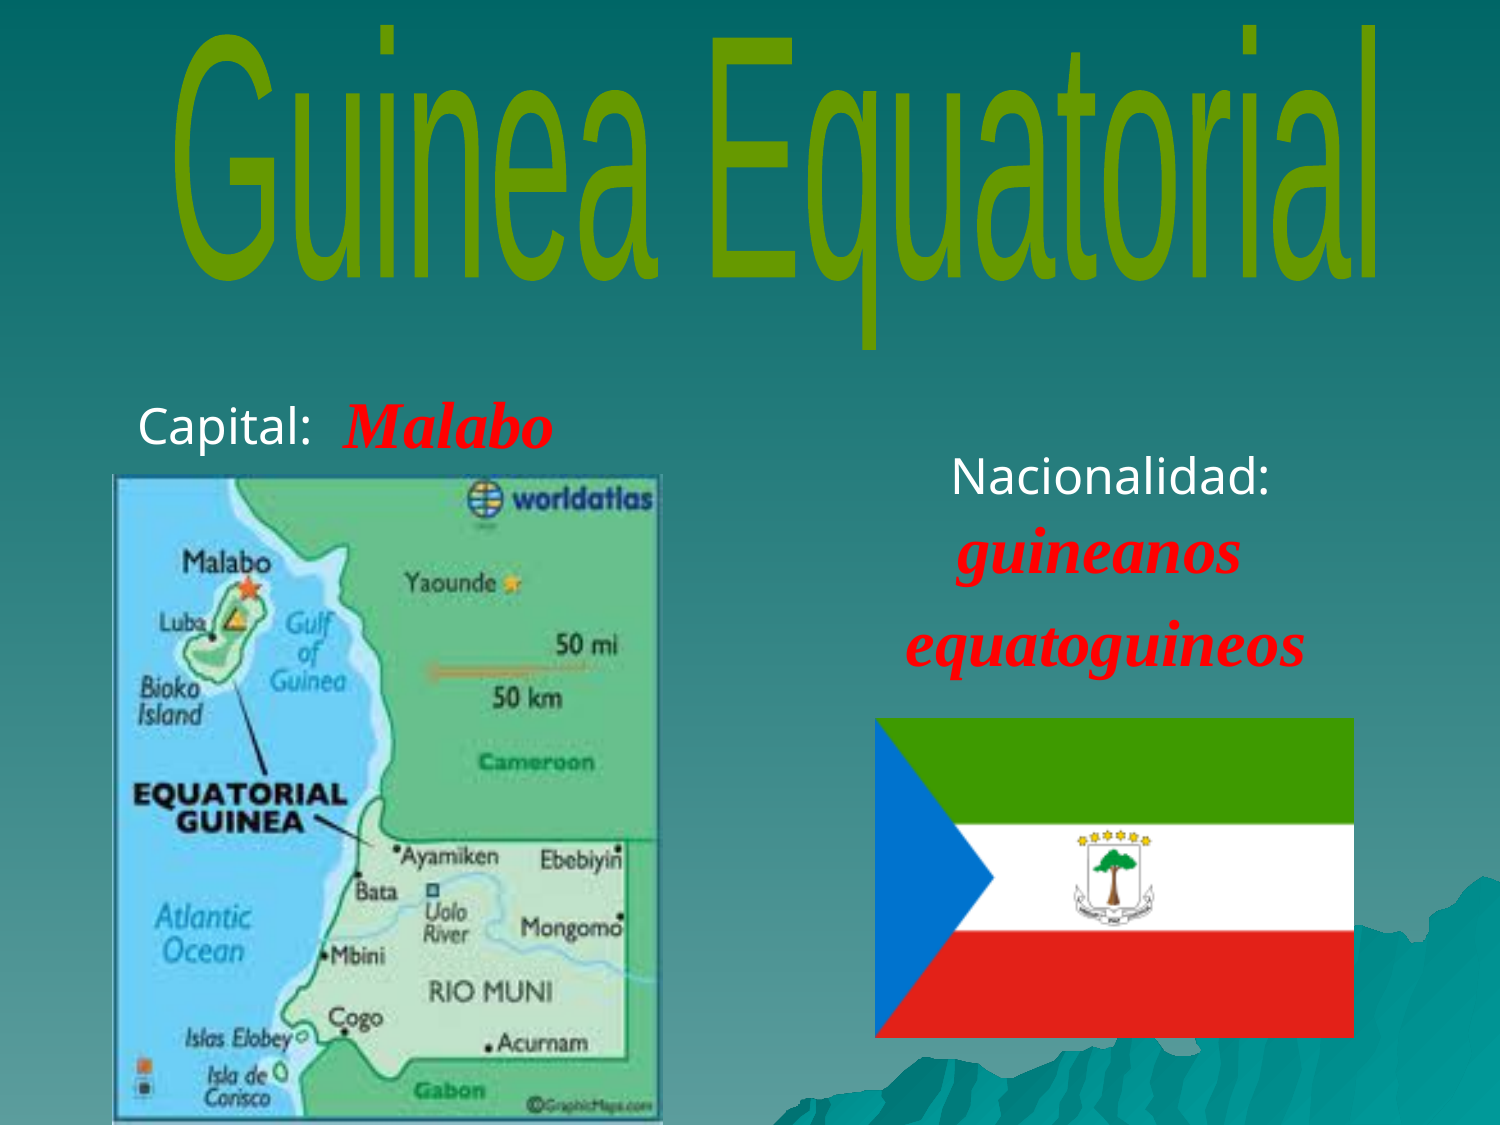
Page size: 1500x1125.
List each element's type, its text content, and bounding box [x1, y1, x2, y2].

text_box Malabo [299, 374, 600, 470]
picture [112, 474, 663, 1125]
text_box Nacionalidad: [935, 437, 1287, 513]
text_box equatoguineos [887, 592, 1325, 688]
text_box Capital: [122, 387, 329, 463]
picture [874, 717, 1354, 1038]
text_box guineanos [924, 499, 1275, 592]
